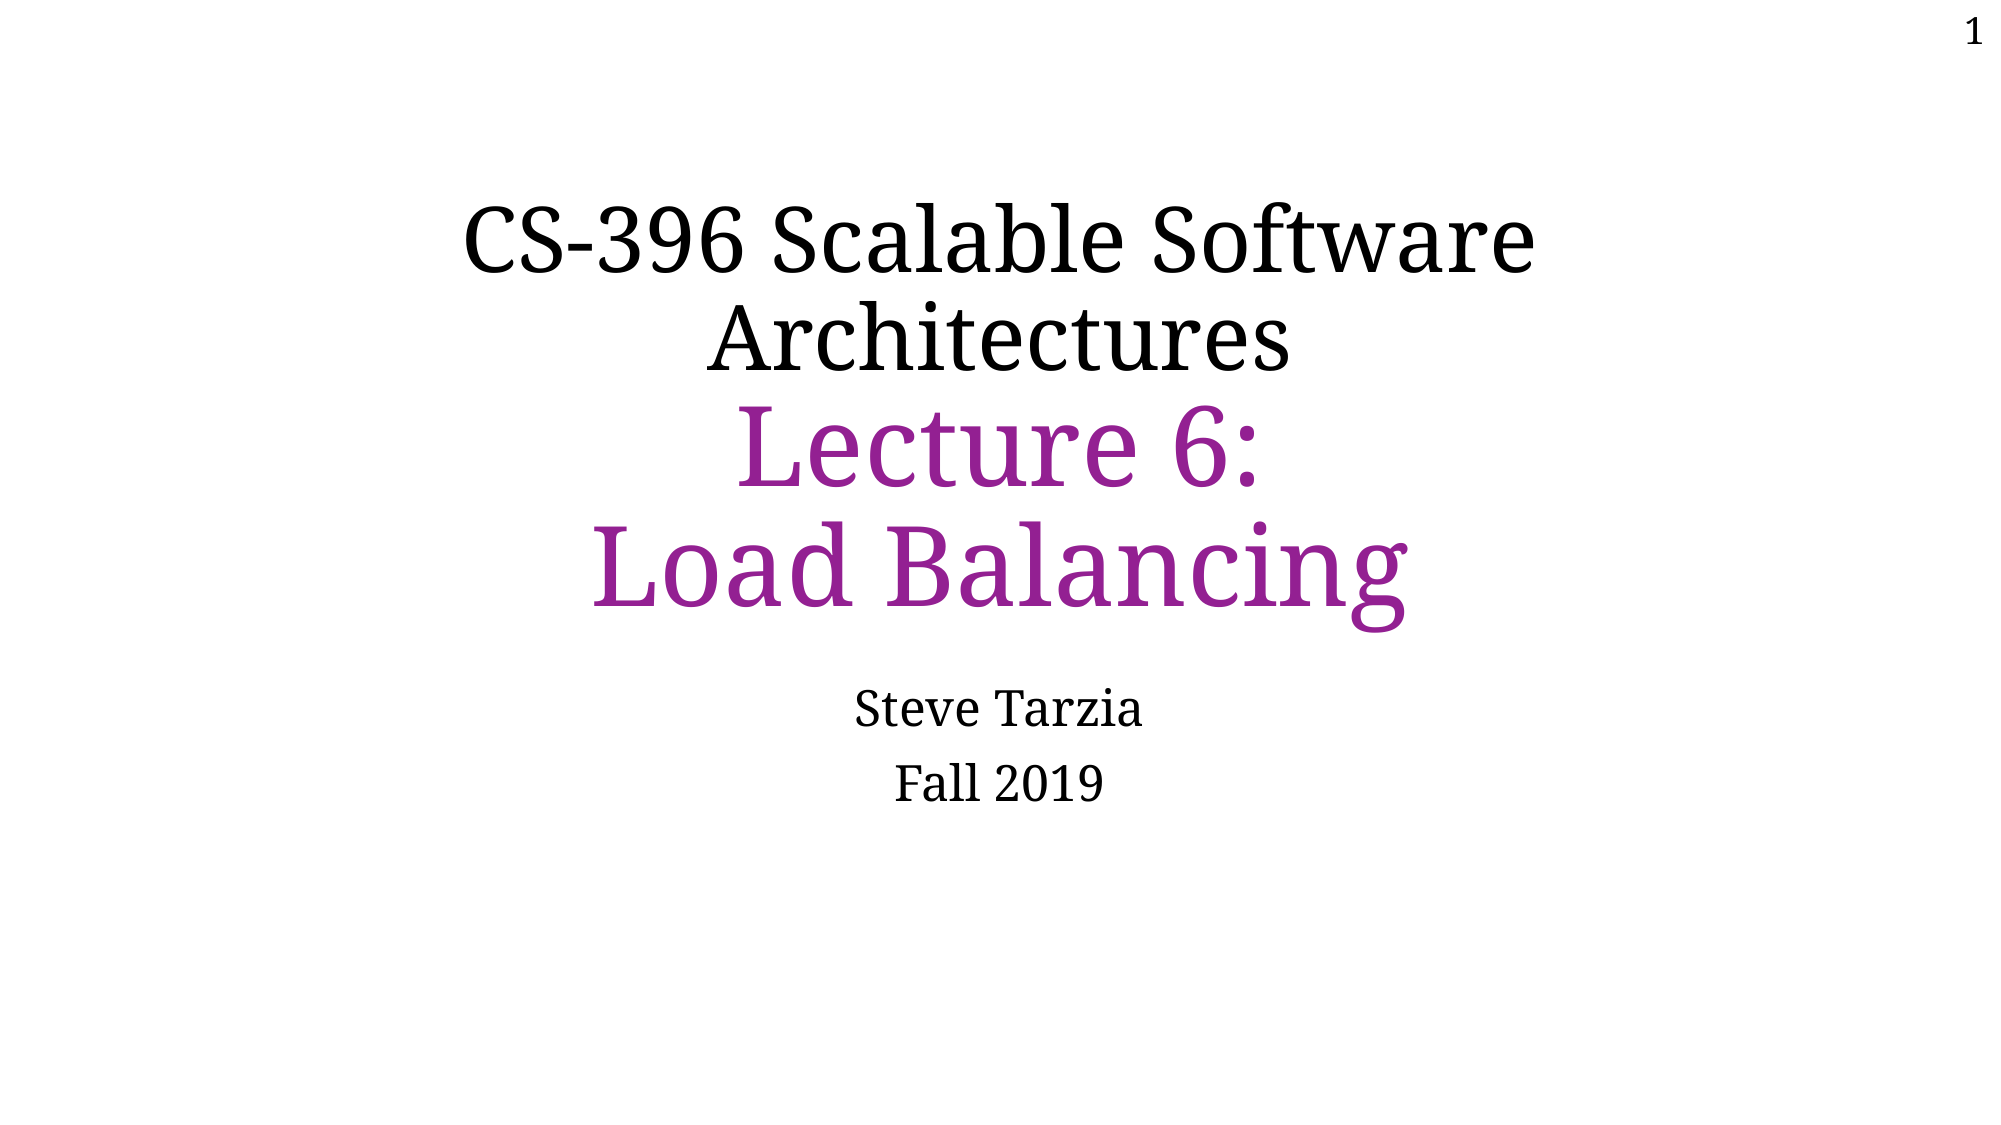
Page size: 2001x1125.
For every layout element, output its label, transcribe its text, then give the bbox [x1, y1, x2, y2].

text_box 1 [1901, 0, 2000, 60]
subtitle Steve Tarzia Fall 2019 [249, 676, 1750, 863]
title CS-396 Scalable Software Architectures Lecture 6: Load Balancing [249, 184, 1750, 639]
